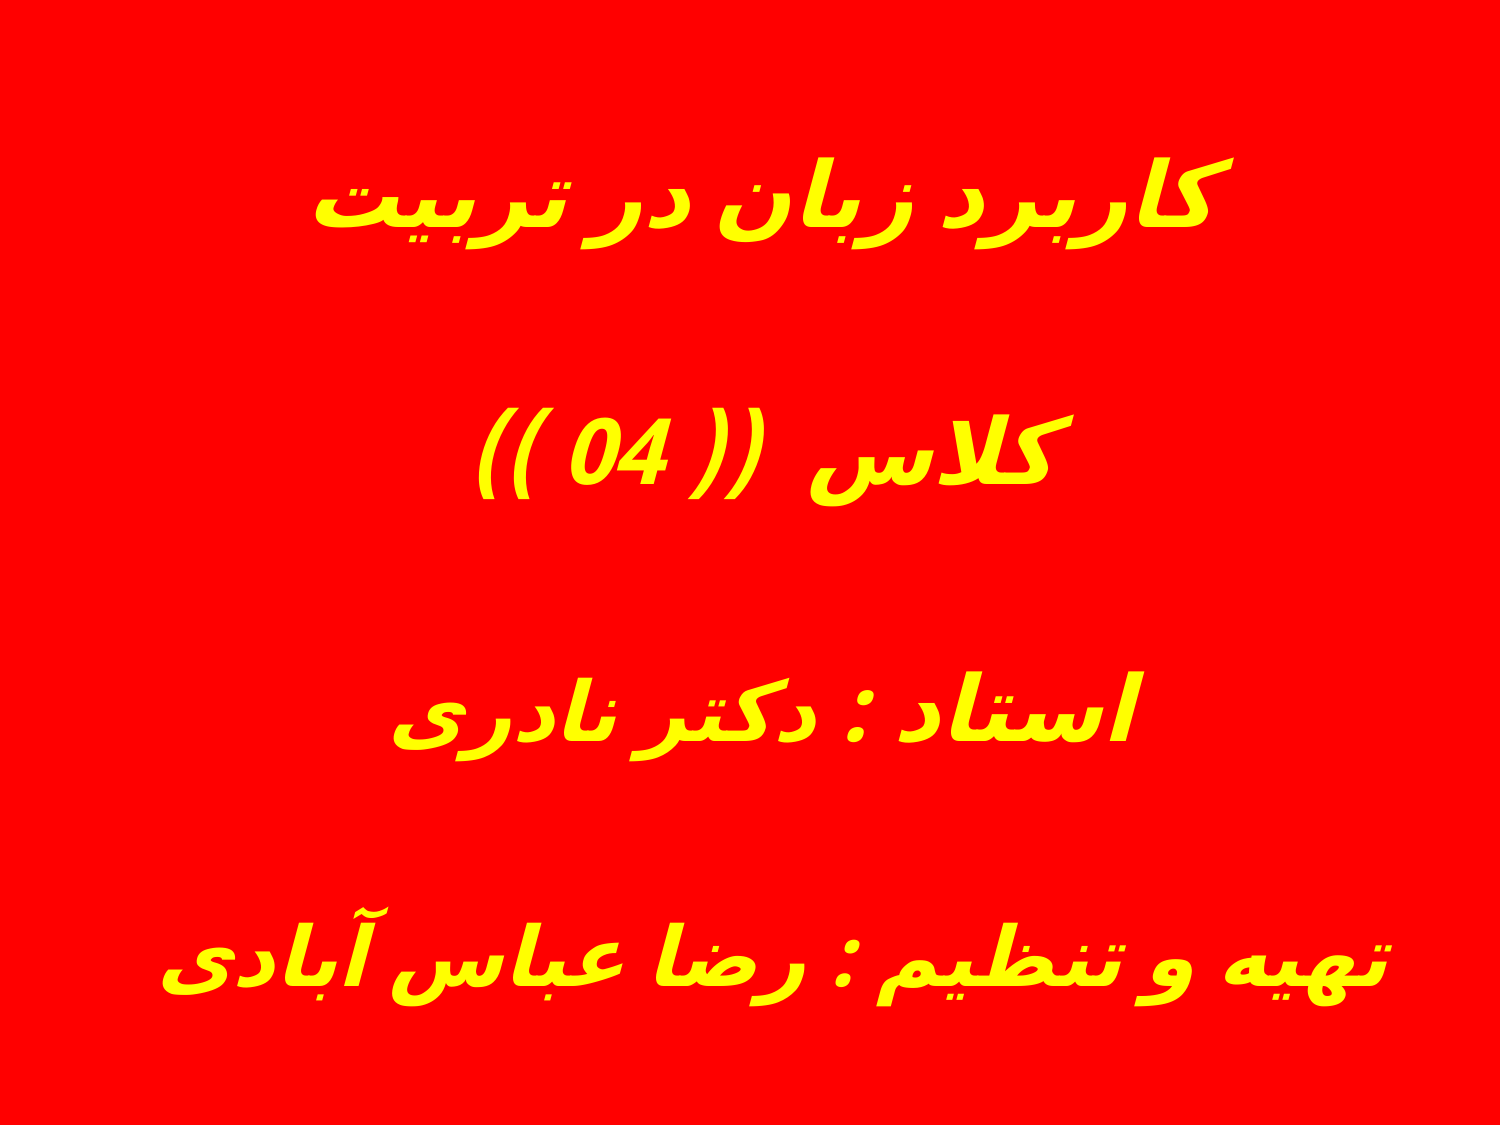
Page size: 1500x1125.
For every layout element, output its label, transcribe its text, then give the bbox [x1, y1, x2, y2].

list کاربرد زبان در تربیت کلاس (( 04 )) استاد : دکتر نادری تهیه و تنظیم : رضا عباس آبادی [0, 0, 1500, 1125]
